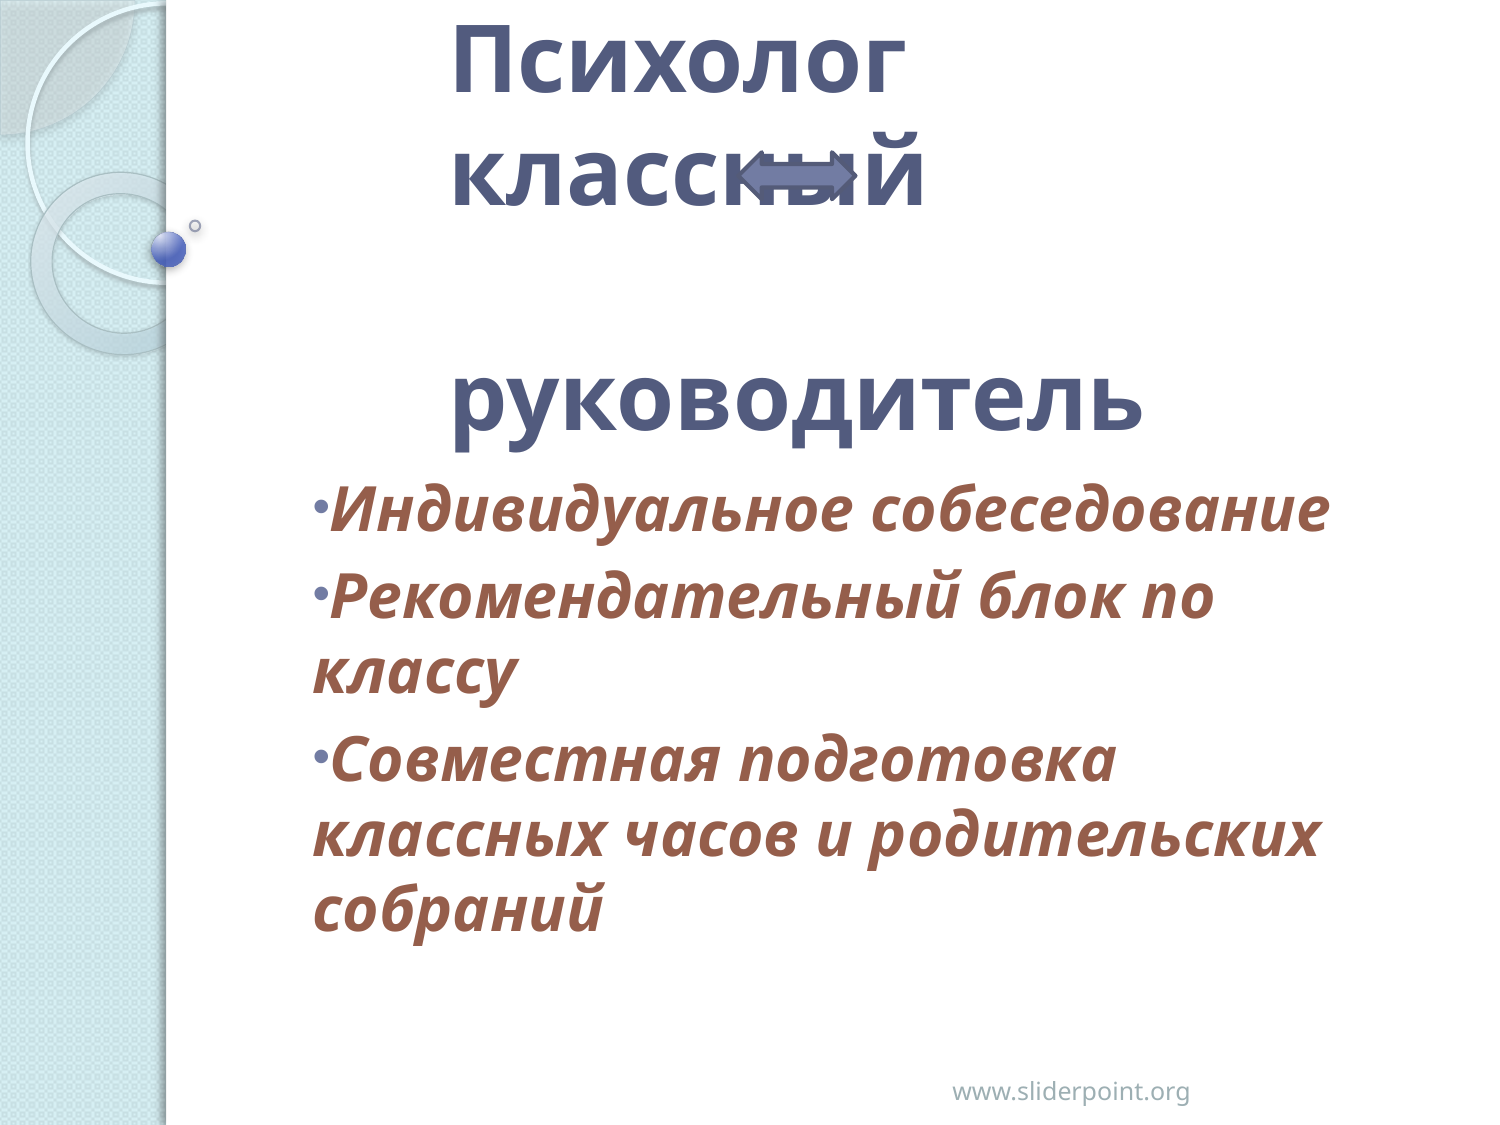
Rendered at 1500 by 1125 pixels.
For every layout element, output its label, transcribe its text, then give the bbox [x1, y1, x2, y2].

subtitle Индивидуальное собеседование Рекомендательный блок по классу Совместная подготовка классных часов и родительских собраний [292, 468, 1360, 821]
footer www.sliderpoint.org [937, 1034, 1413, 1113]
title Психолог классный руководитель [222, 58, 1500, 390]
text_box [736, 150, 858, 202]
